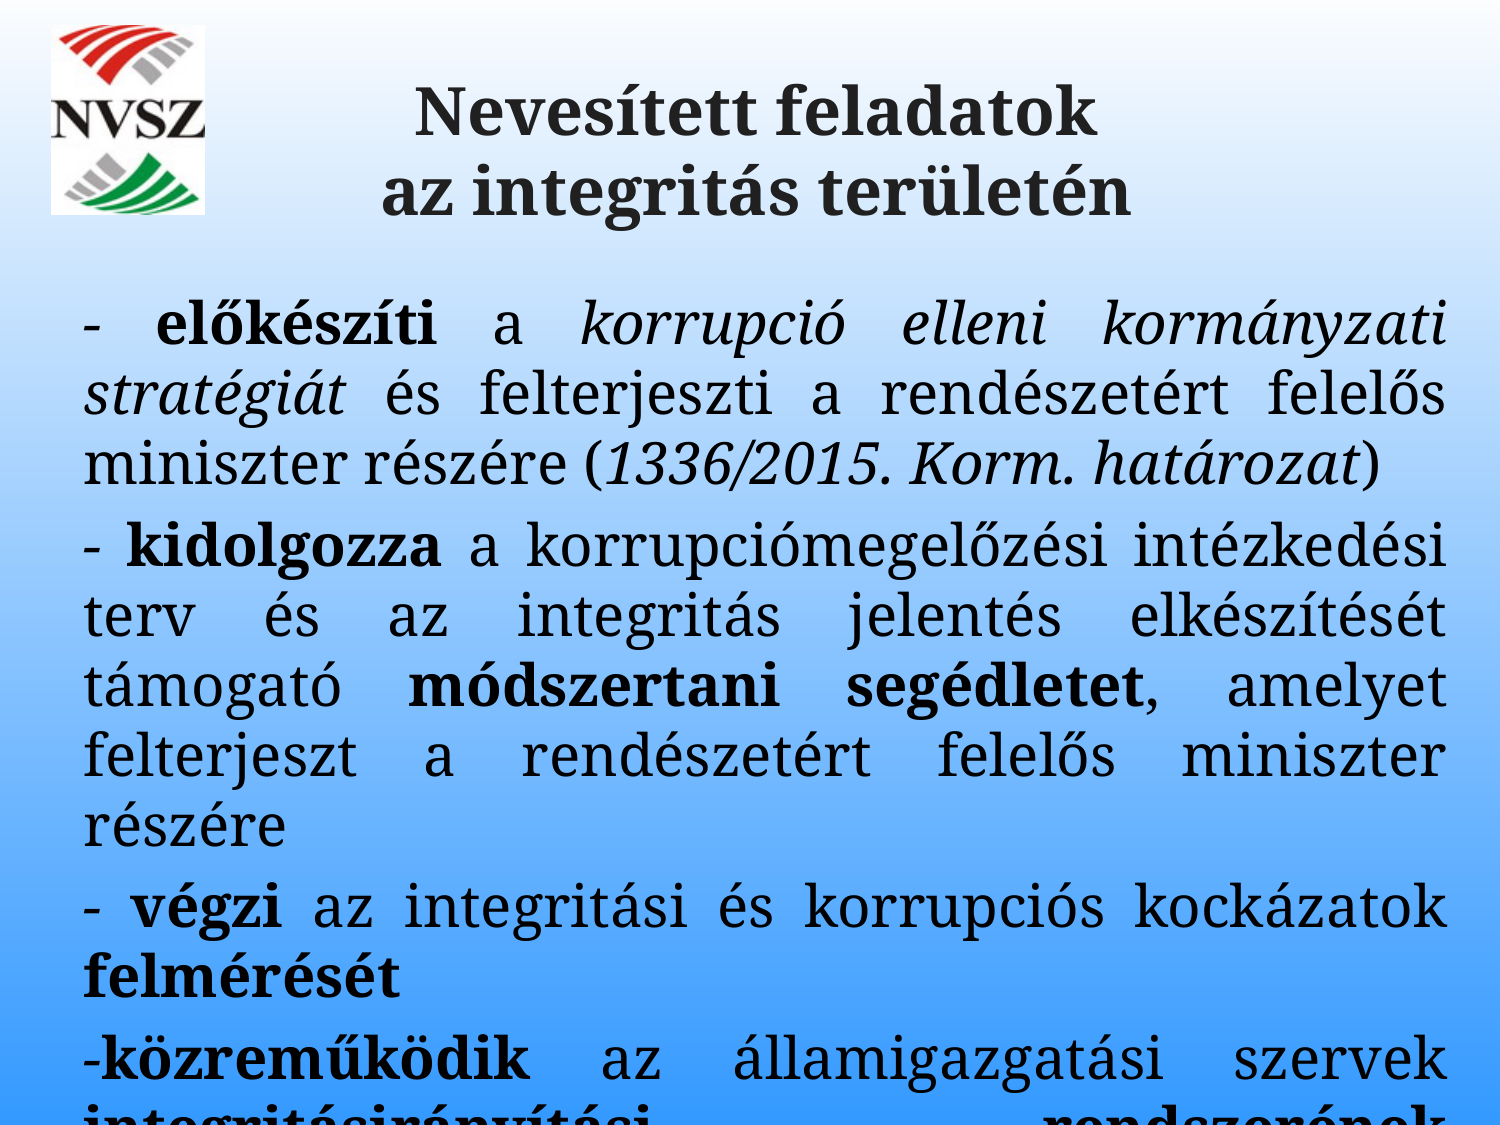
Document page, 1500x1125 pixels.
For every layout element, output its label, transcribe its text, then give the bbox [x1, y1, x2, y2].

text_box - előkészíti a korrupció elleni kormányzati stratégiát és felterjeszti a rendészetért felelős miniszter részére (1336/2015. Korm. határozat) - kidolgozza a korrupciómegelőzési intézkedési terv és az integritás jelentés elkészítését támogató módszertani segédletet, amelyet felterjeszt a rendészetért felelős miniszter részére - végzi az integritási és korrupciós kockázatok felmérését -közreműködik az államigazgatási szervek integritásirányítási rendszerének fejlesztésében és összehangolásában [68, 278, 1463, 1106]
text_box Nevesített feladatok az integritás területén [209, 61, 1404, 180]
picture [51, 25, 206, 216]
